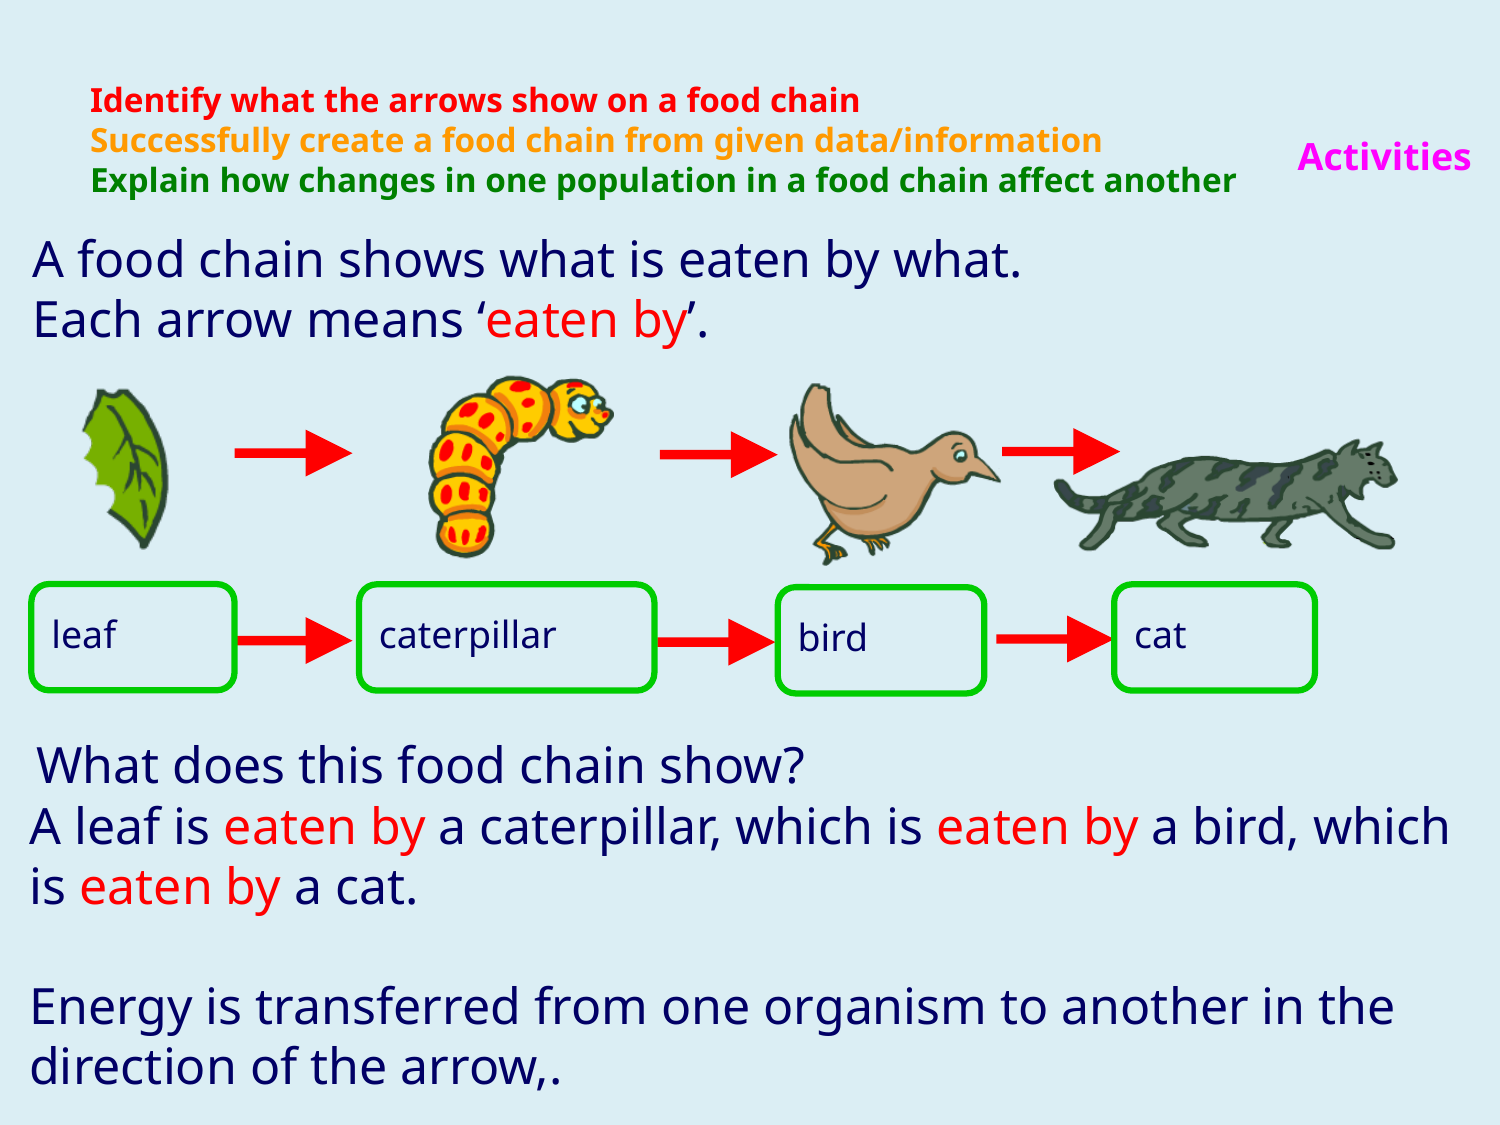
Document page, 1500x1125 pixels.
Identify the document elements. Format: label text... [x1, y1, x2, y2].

text_box Activities [1282, 125, 1487, 186]
picture [1049, 421, 1406, 575]
text_box [657, 631, 776, 653]
text_box [659, 444, 778, 465]
text_box cat [1114, 584, 1315, 691]
text_box caterpillar [358, 584, 655, 691]
text_box A food chain shows what is eaten by what. Each arrow means ‘eaten by’. [17, 219, 1471, 355]
text_box [996, 628, 1114, 650]
text_box bird [777, 594, 985, 694]
text_box A leaf is eaten by a caterpillar, which is eaten by a bird, which is eaten by a cat. Energy is transferred from one organism to another in the direction of the arrow,. [29, 786, 1496, 1095]
picture [80, 387, 180, 558]
picture [405, 356, 625, 577]
text_box leaf [31, 583, 235, 691]
text_box [234, 442, 353, 464]
picture [784, 368, 1005, 589]
title Identify what the arrows show on a food chain Successfully create a food chain from given data/information Explain how changes in one population in a food chain affect another [75, 45, 1425, 219]
text_box What does this food chain show? [21, 725, 1331, 801]
text_box [235, 630, 353, 651]
